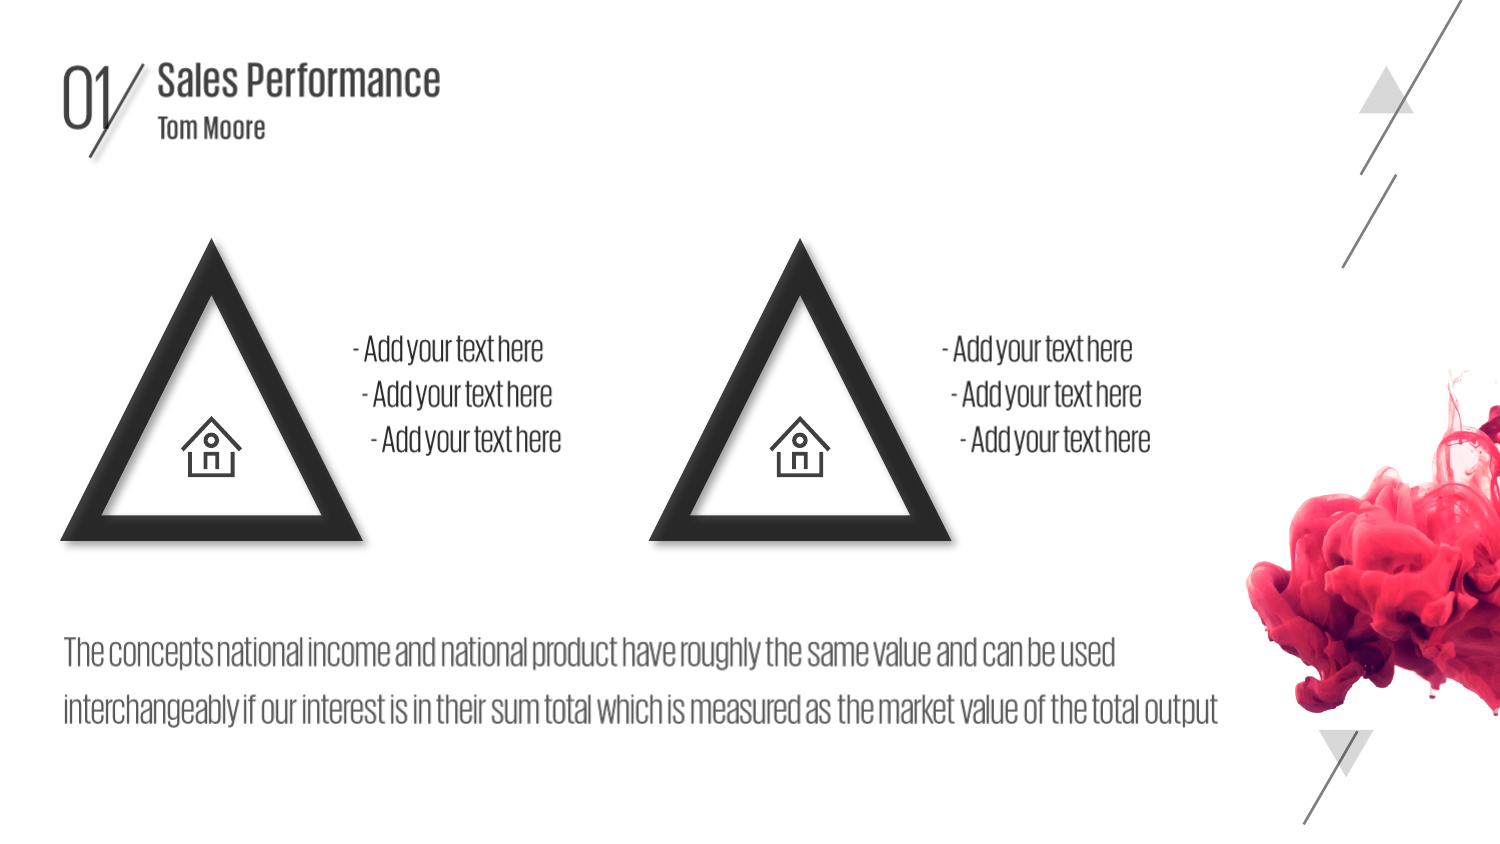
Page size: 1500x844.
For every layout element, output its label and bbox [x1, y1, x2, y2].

text_box [1303, 731, 1358, 825]
text_box [80, 266, 1329, 529]
text_box [1342, 174, 1397, 269]
picture [5, 1, 602, 196]
picture [38, 346, 1500, 754]
text_box [1363, 734, 1374, 753]
text_box [1360, 0, 1462, 175]
